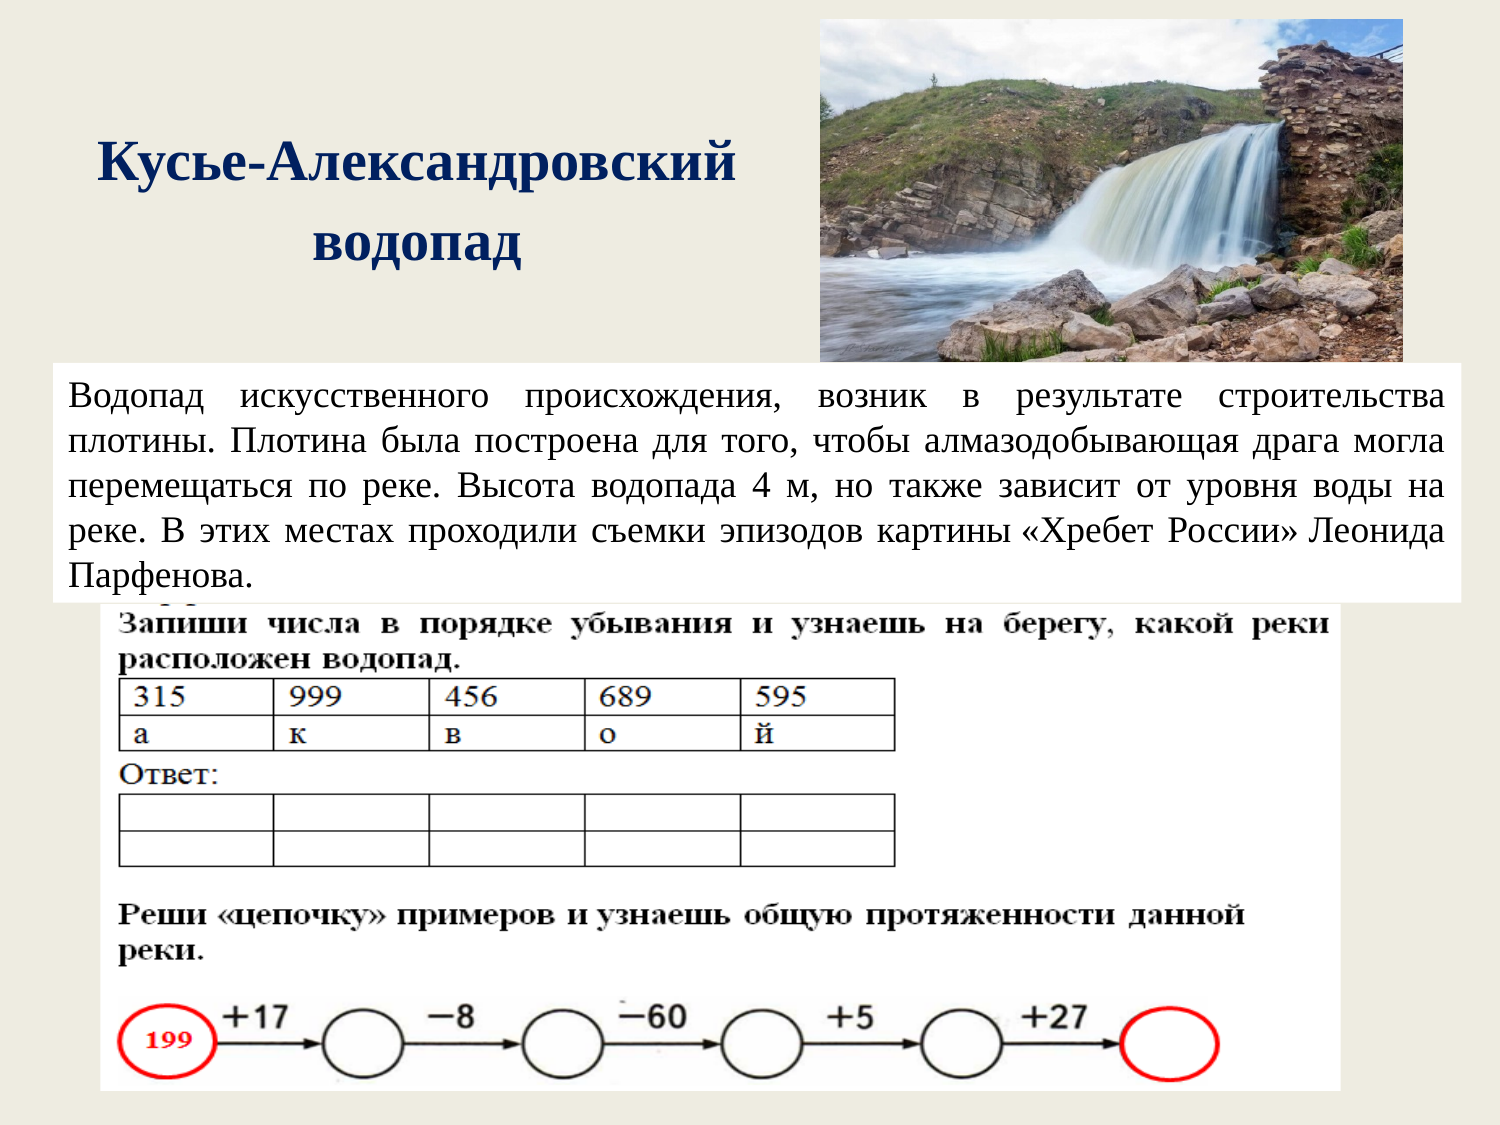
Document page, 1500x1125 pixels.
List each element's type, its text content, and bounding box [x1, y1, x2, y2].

text_box Водопад искусственного происхождения, возник в результате строительства плотины. Плотина была построена для того, чтобы алмазодобывающая драга могла перемещаться по реке. Высота водопада 4 м, но также зависит от уровня воды на реке. В этих местах проходили съемки эпизодов картины «Хребет России» Леонида Парфенова. [53, 362, 1462, 603]
picture [820, 18, 1403, 362]
picture [100, 603, 1341, 1091]
text_box Кусье-Александровский водопад [74, 104, 760, 280]
